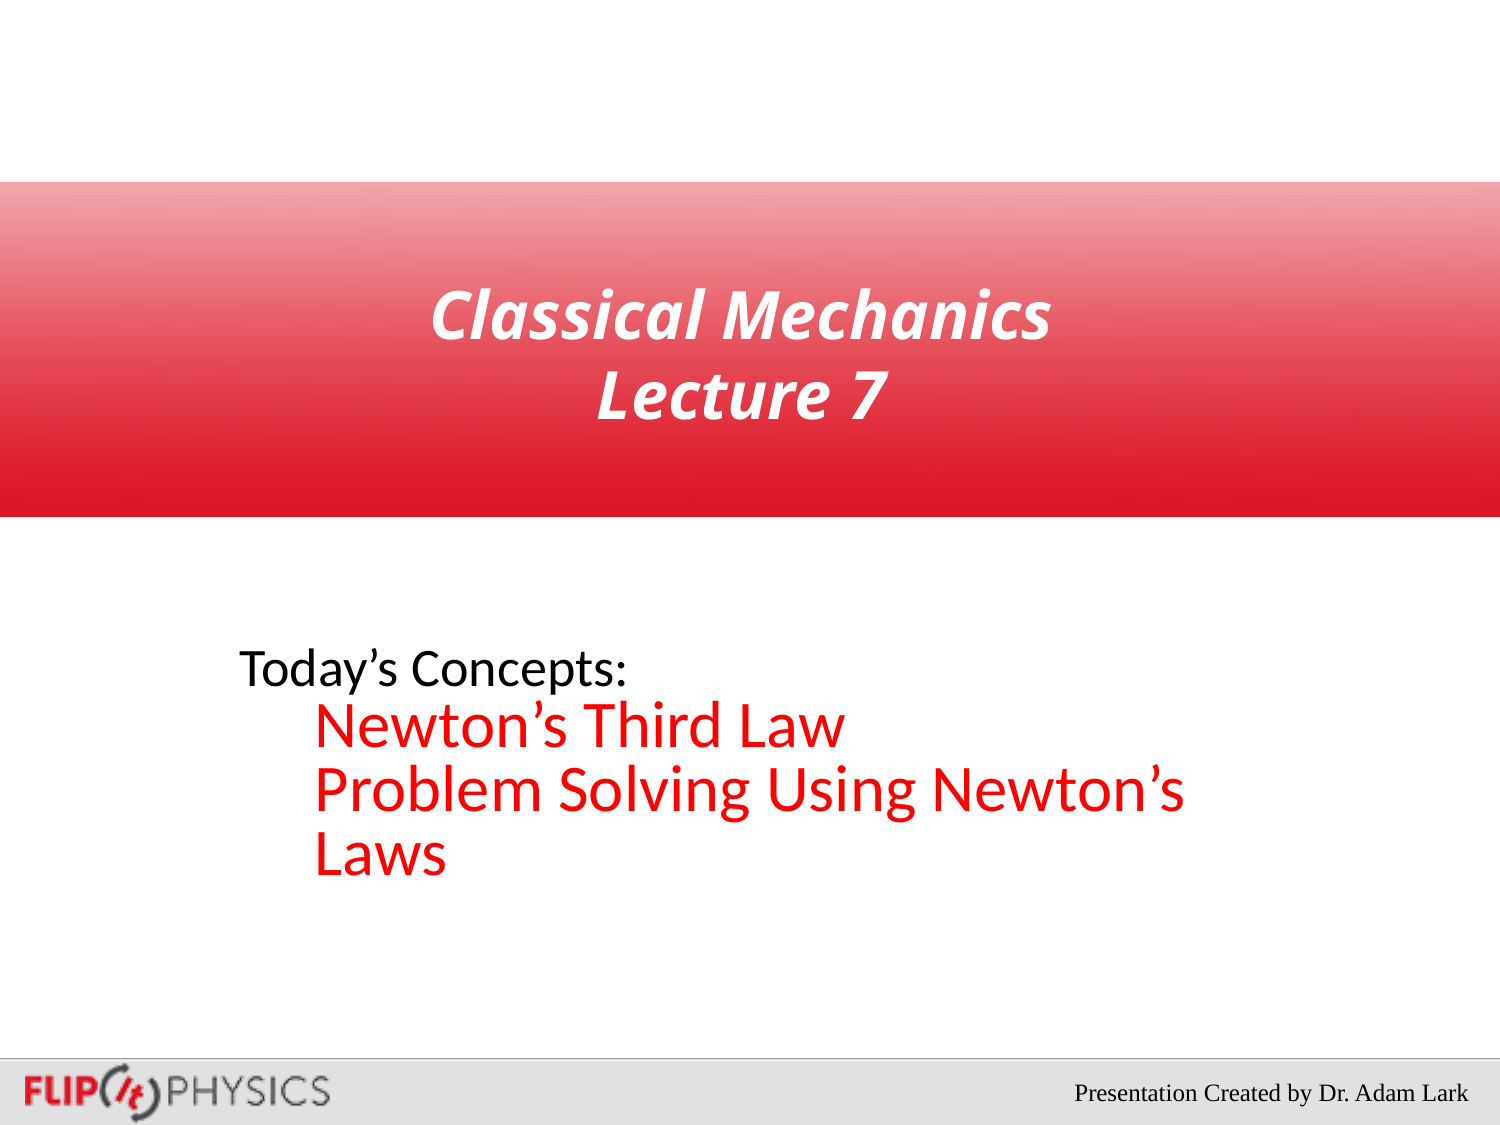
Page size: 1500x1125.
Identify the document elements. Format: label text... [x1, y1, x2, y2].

title Classical Mechanics Lecture 7 [112, 265, 1388, 507]
picture [0, 1058, 1500, 1125]
text_box Presentation Created by Dr. Adam Lark [1059, 1069, 1491, 1115]
subtitle Today’s Concepts: Newton’s Third Law Problem Solving Using Newton’s Laws [225, 637, 1275, 925]
picture [0, 182, 1500, 517]
